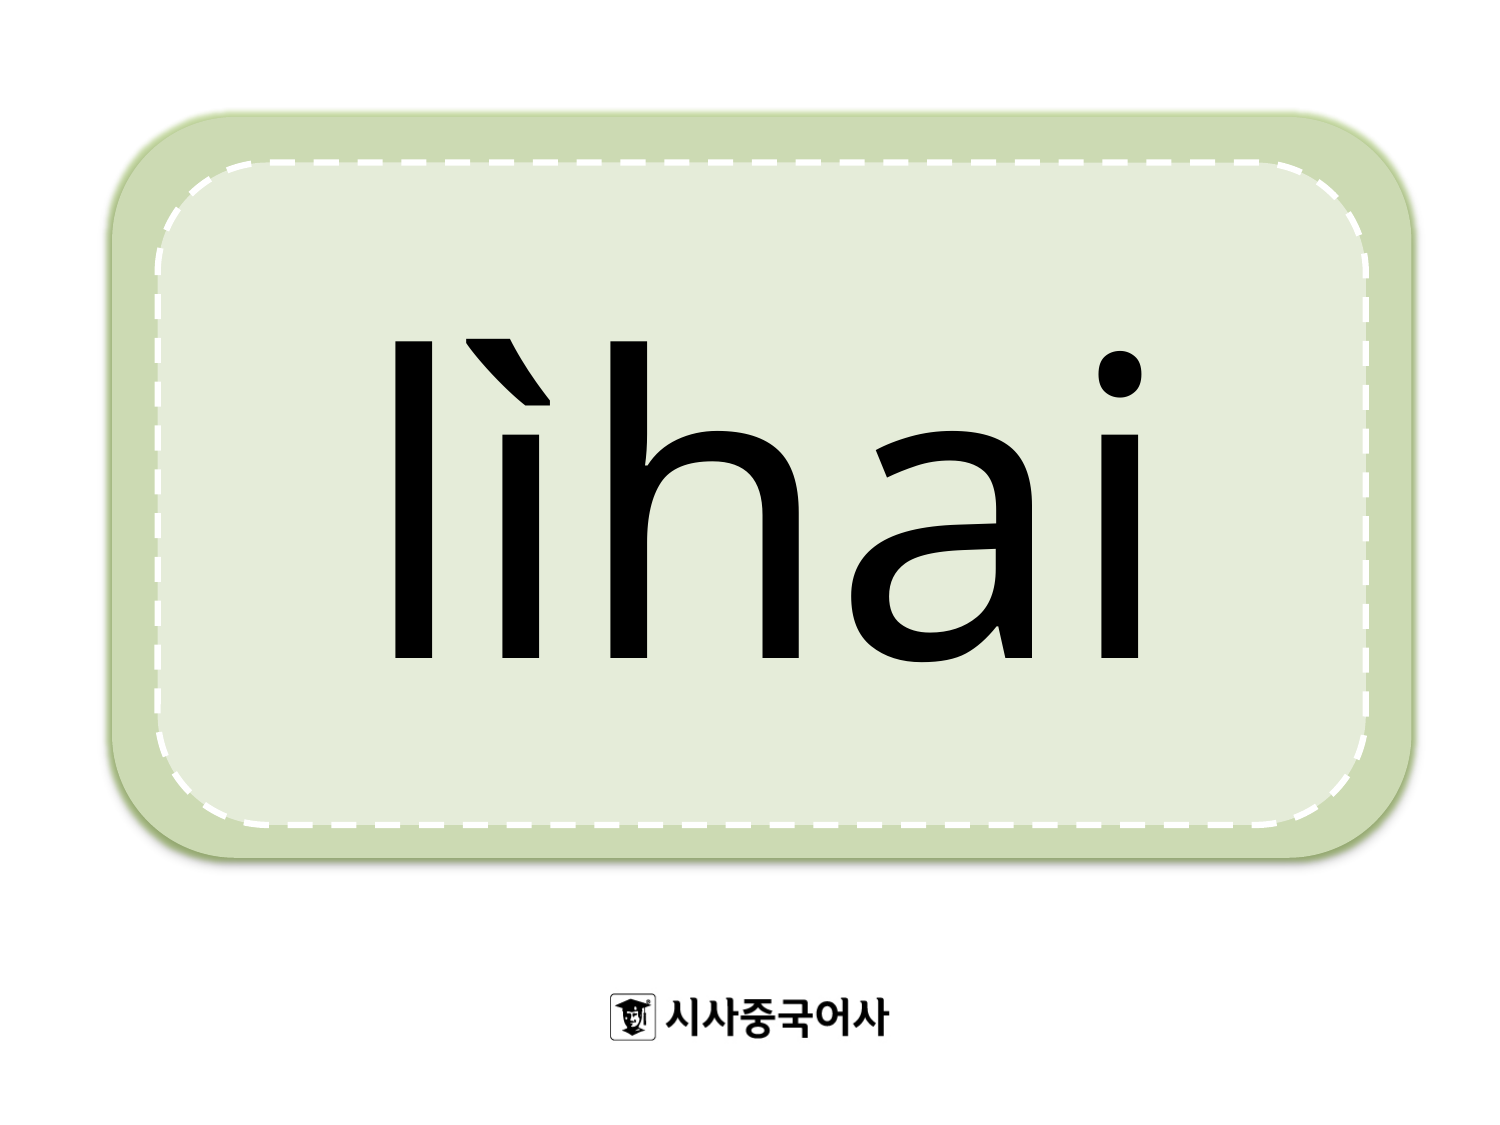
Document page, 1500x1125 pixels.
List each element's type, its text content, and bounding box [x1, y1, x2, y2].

picture [602, 987, 898, 1047]
text_box lìhai [162, 160, 1371, 824]
